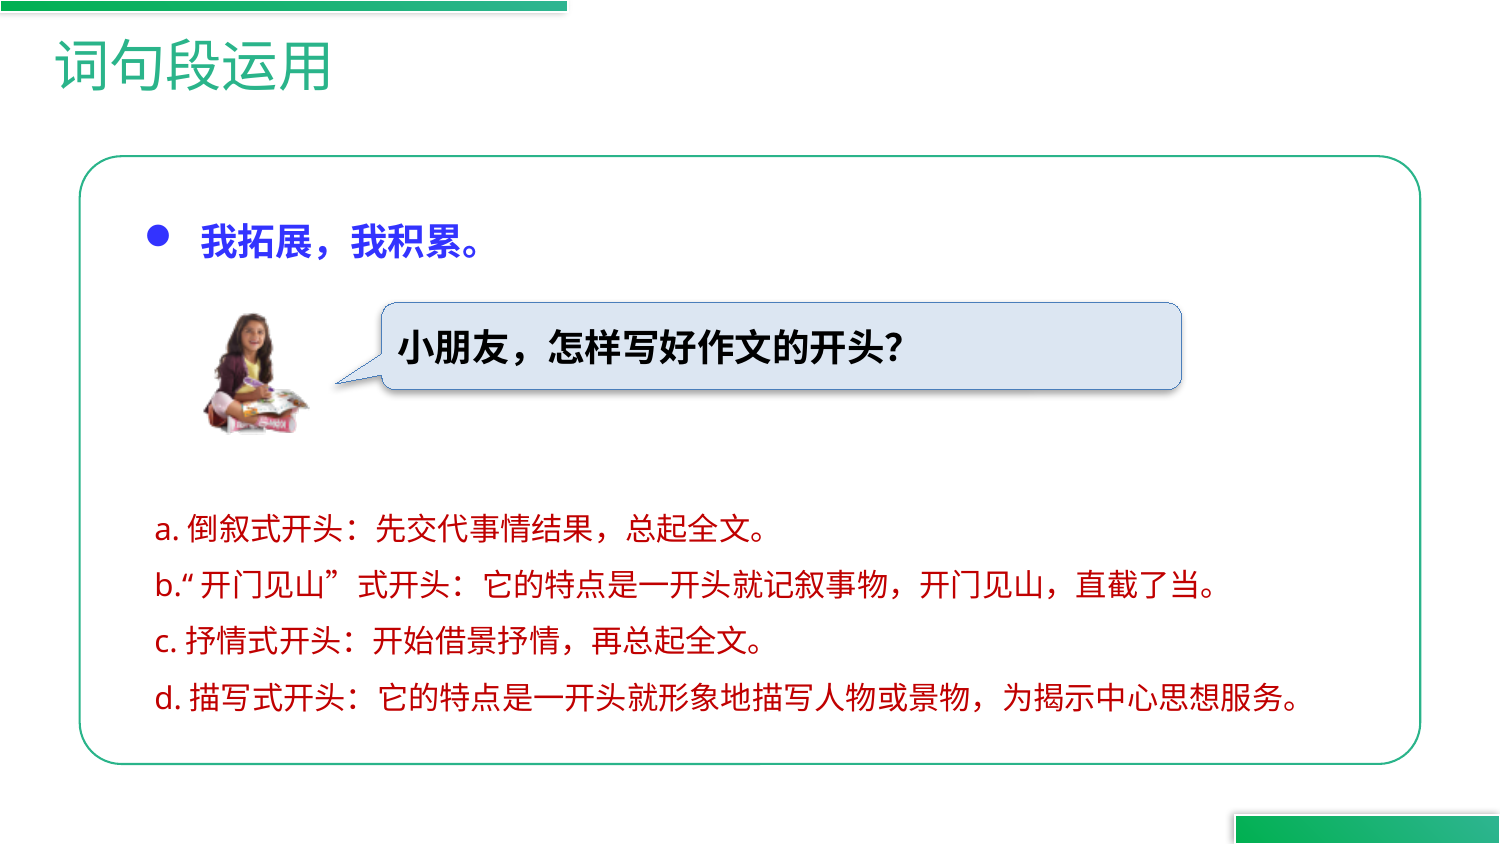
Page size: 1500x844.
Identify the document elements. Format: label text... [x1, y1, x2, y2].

text_box a.倒叙式开头：先交代事情结果，总起全文。 b.“开门见山”式开头：它的特点是一开头就记叙事物，开门见山，直截了当。 c.抒情式开头：开始借景抒情，再总起全文。 d.描写式开头：它的特点是一开头就形象地描写人物或景物，为揭示中心思想服务。 [143, 484, 1402, 744]
text_box 我拓展，我积累。 [132, 190, 512, 269]
picture [185, 295, 327, 452]
list 词句段运用 [41, 32, 382, 94]
text_box 小朋友，怎样写好作文的开头？ [335, 302, 1182, 390]
